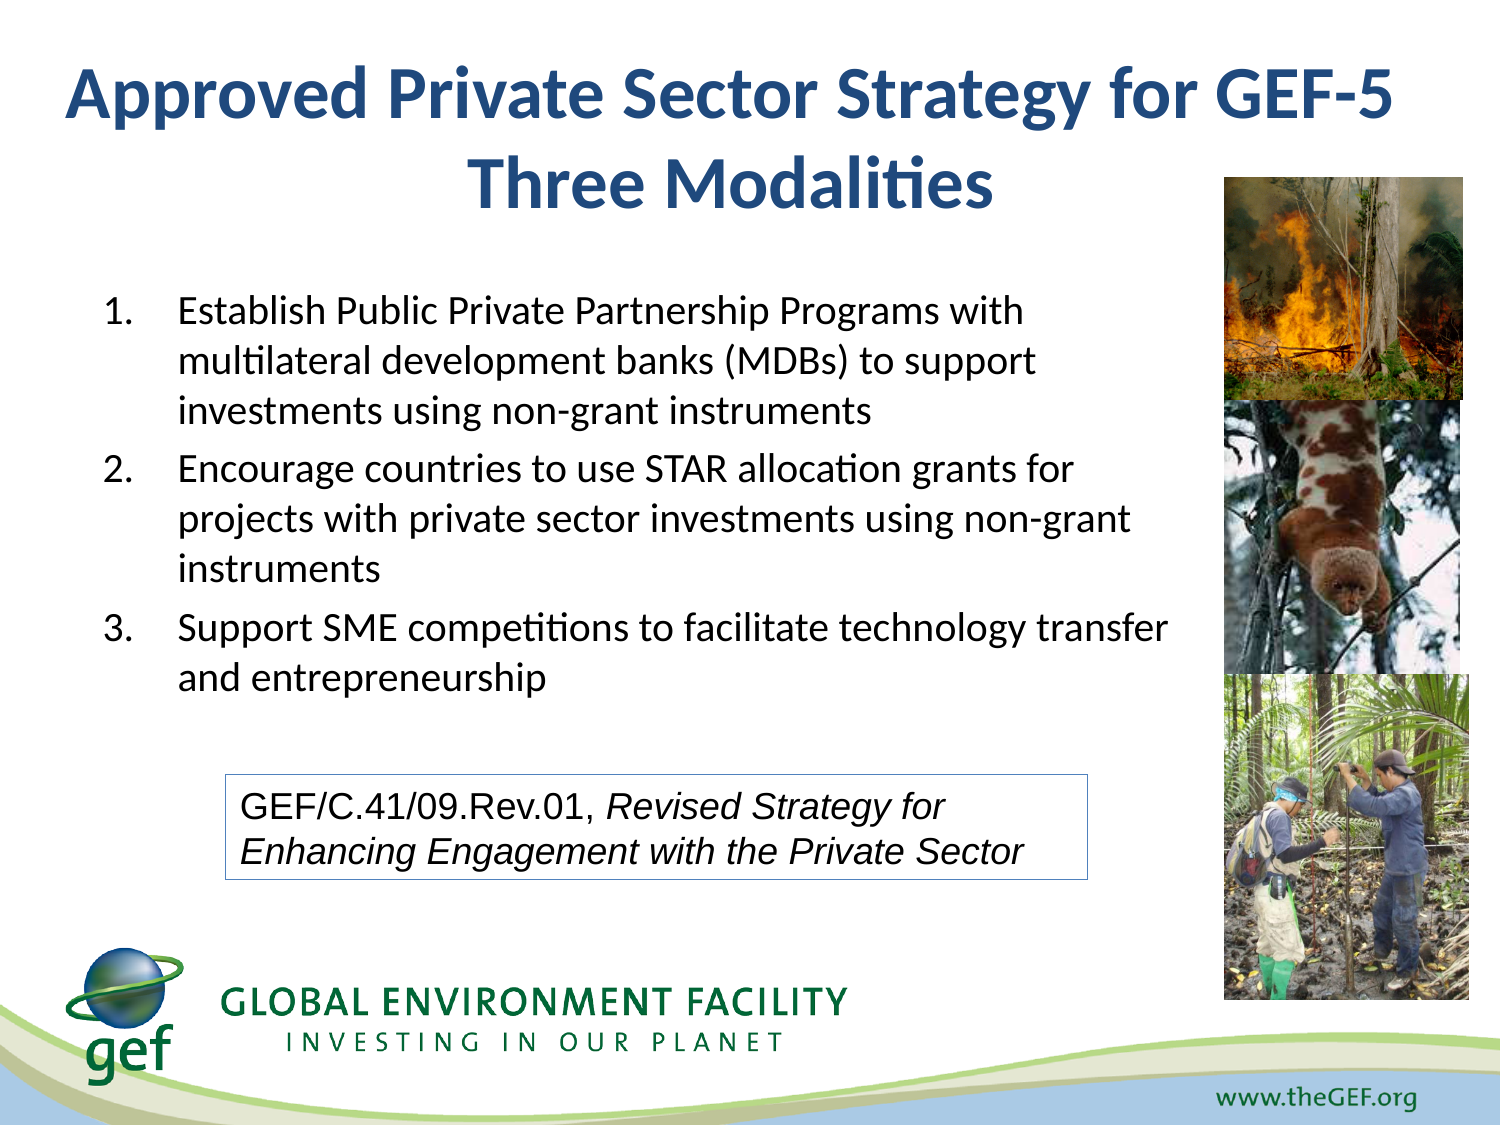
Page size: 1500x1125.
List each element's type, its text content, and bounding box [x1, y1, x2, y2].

picture [0, 177, 1500, 1125]
text_box GEF/C.41/09.Rev.01, Revised Strategy for Enhancing Engagement with the Private Sector [225, 774, 1088, 880]
title Approved Private Sector Strategy for GEF-5 Three Modalities [49, 49, 1413, 218]
list Establish Public Private Partnership Programs with multilateral development banks (MDBs) to support investments using non-grant instruments Encourage countries to use STAR allocation grants for projects with private sector investments using non-grant instruments Support SME competitions to facilitate technology transfer and entrepreneurship [87, 274, 1201, 826]
